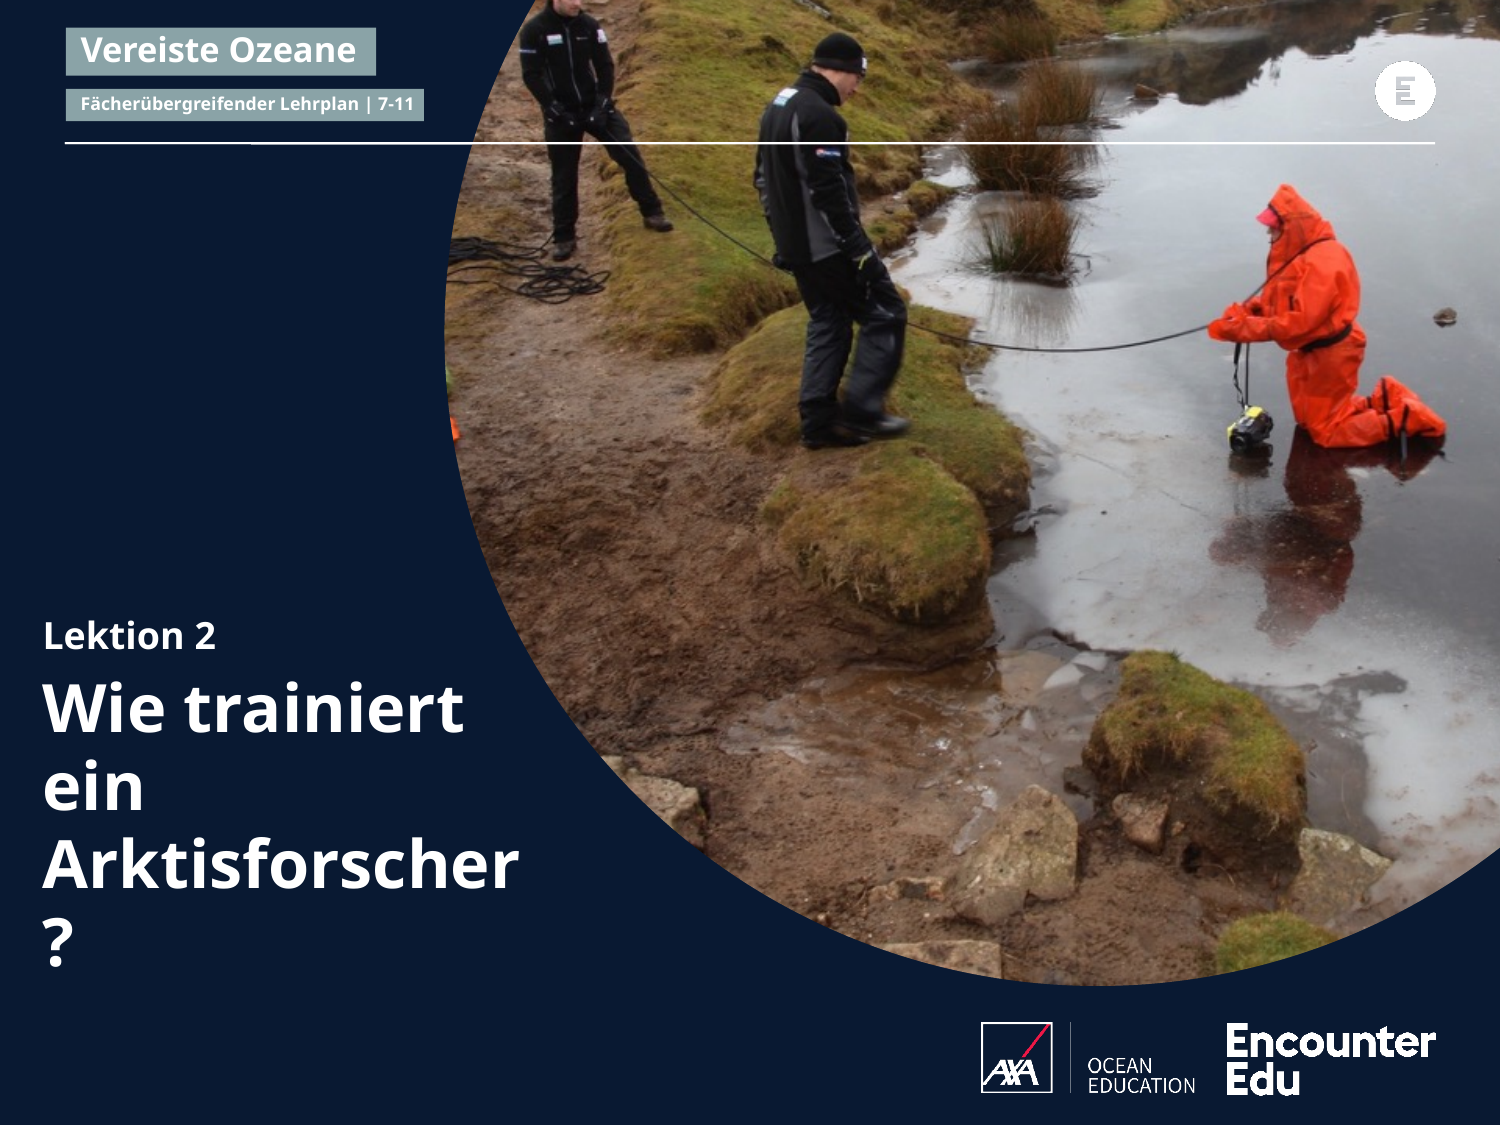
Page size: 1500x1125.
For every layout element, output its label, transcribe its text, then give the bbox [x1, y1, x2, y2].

list Lektion 2 [34, 609, 425, 660]
list Vereiste Ozeane [65, 27, 377, 77]
list Wie trainiert ein Arktisforscher? [34, 660, 554, 1008]
text_box [444, 0, 1500, 986]
picture [981, 1021, 1195, 1093]
picture [1373, 58, 1437, 123]
list Fächerübergreifender Lehrplan | 7-11 [65, 88, 425, 122]
picture [1222, 1020, 1443, 1097]
